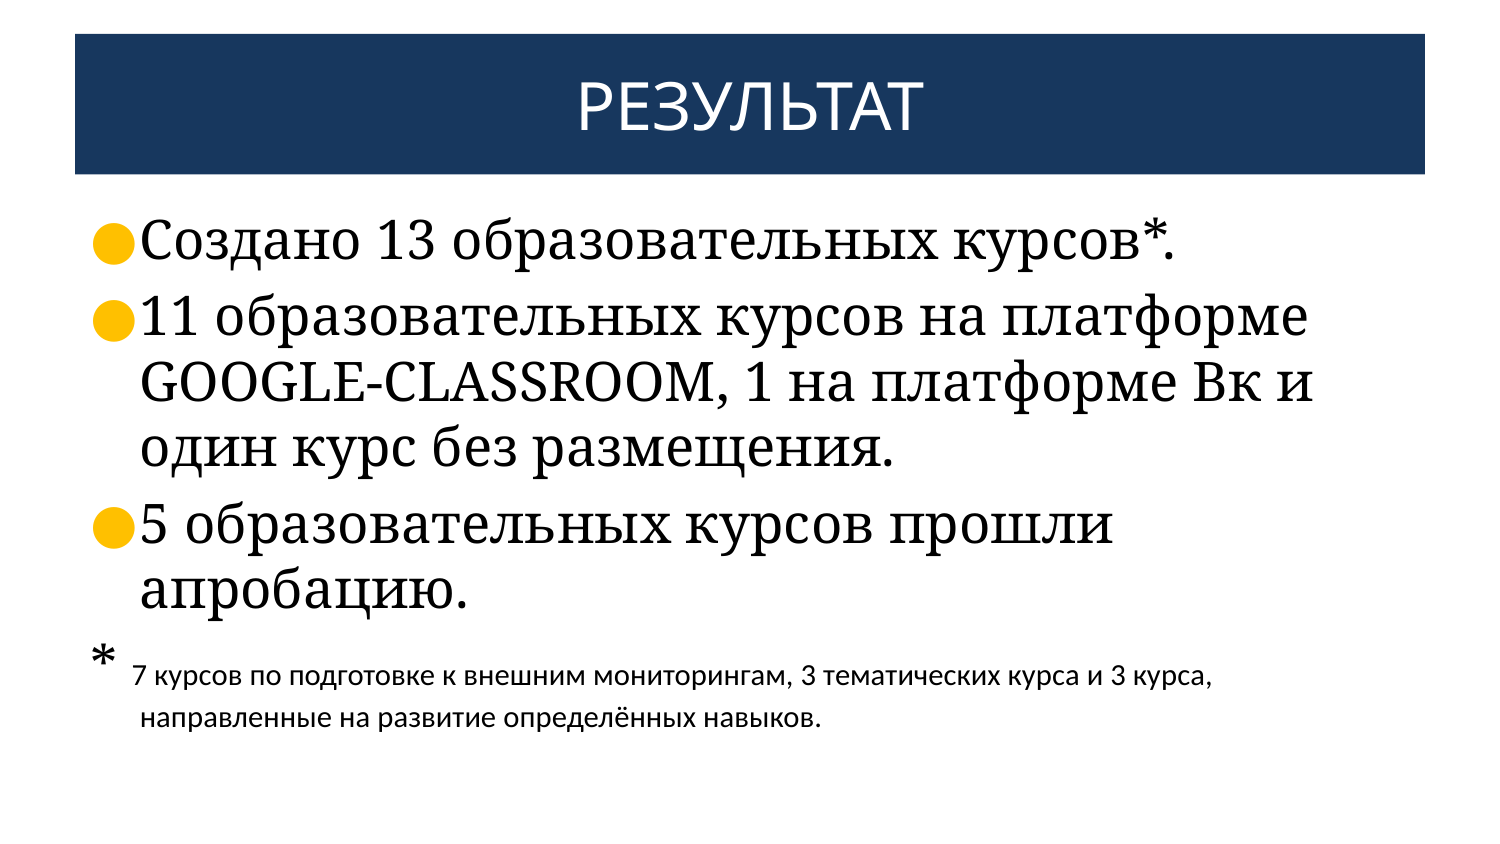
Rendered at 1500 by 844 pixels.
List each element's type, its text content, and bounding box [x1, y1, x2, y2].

title РЕЗУЛЬТАТ [75, 33, 1425, 175]
list Создано 13 образовательных курсов*. 11 образовательных курсов на платформе GOOGLE-CLASSROOM, 1 на платформе Вк и один курс без размещения. 5 образовательных курсов прошли апробацию. * 7 курсов по подготовке к внешним мониторингам, 3 тематических курса и 3 курса, направленные на развитие определённых навыков. [75, 196, 1425, 754]
